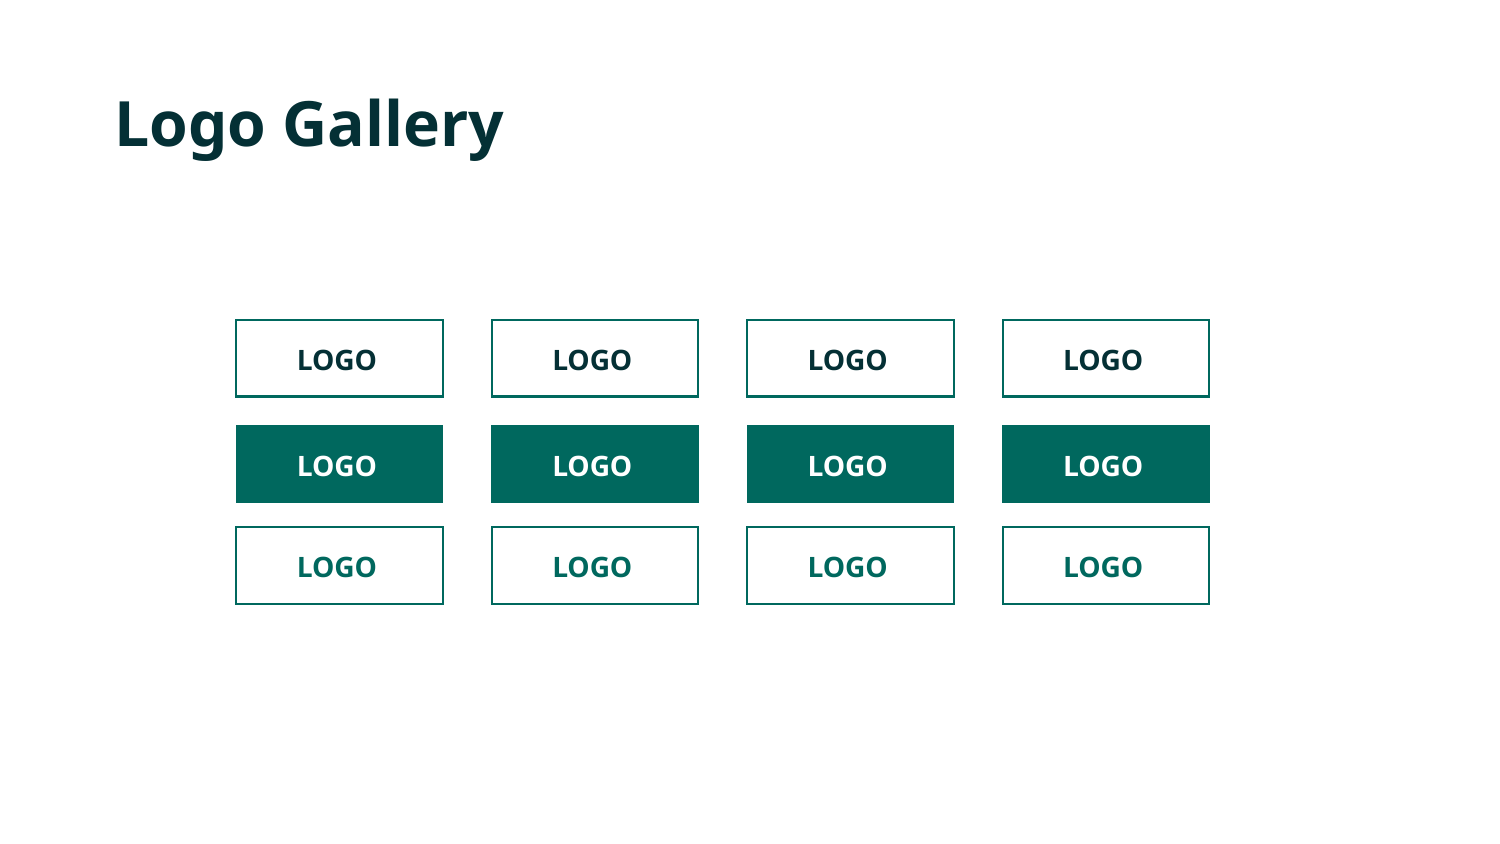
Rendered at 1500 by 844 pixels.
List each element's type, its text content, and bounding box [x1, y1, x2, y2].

text_box LOGO [796, 544, 905, 590]
text_box [236, 319, 443, 397]
text_box LOGO [796, 442, 905, 488]
text_box LOGO [285, 442, 394, 488]
text_box [491, 425, 699, 503]
text_box [1002, 319, 1210, 397]
text_box [491, 527, 699, 604]
text_box LOGO [285, 544, 394, 590]
text_box LOGO [796, 336, 905, 382]
text_box [747, 319, 954, 397]
text_box LOGO [541, 336, 649, 382]
text_box [747, 527, 954, 604]
text_box LOGO [1052, 336, 1160, 382]
text_box LOGO [1052, 544, 1160, 590]
text_box LOGO [285, 336, 394, 382]
text_box LOGO [541, 544, 649, 590]
text_box [747, 425, 954, 503]
text_box LOGO [1052, 442, 1160, 488]
text_box [1002, 425, 1210, 503]
text_box [491, 319, 699, 397]
title Logo Gallery [103, 44, 1477, 208]
text_box [236, 425, 443, 503]
text_box LOGO [541, 442, 649, 488]
text_box [236, 527, 443, 604]
text_box [1002, 527, 1210, 604]
